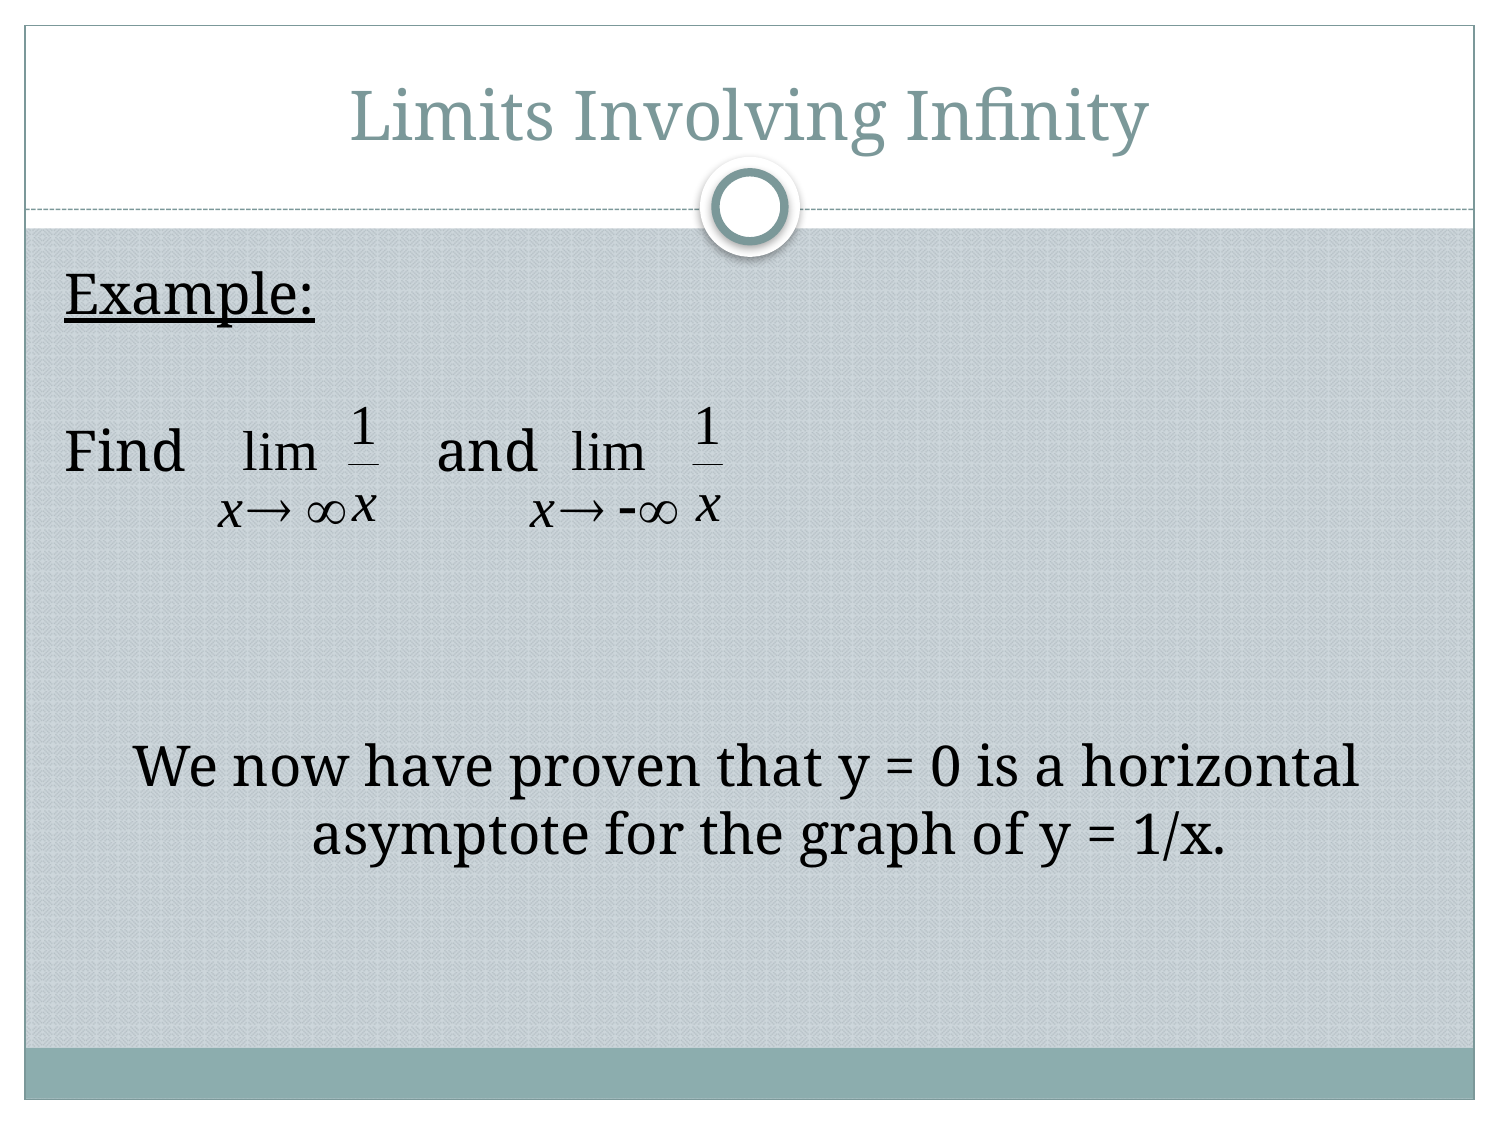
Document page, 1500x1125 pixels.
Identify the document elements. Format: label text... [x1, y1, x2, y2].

title Limits Involving Infinity [49, 37, 1450, 162]
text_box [212, 399, 384, 534]
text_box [524, 399, 728, 534]
list Example: Find and We now have proven that y = 0 is a horizontal asymptote for the graph of y = 1/x. [49, 250, 1445, 1001]
